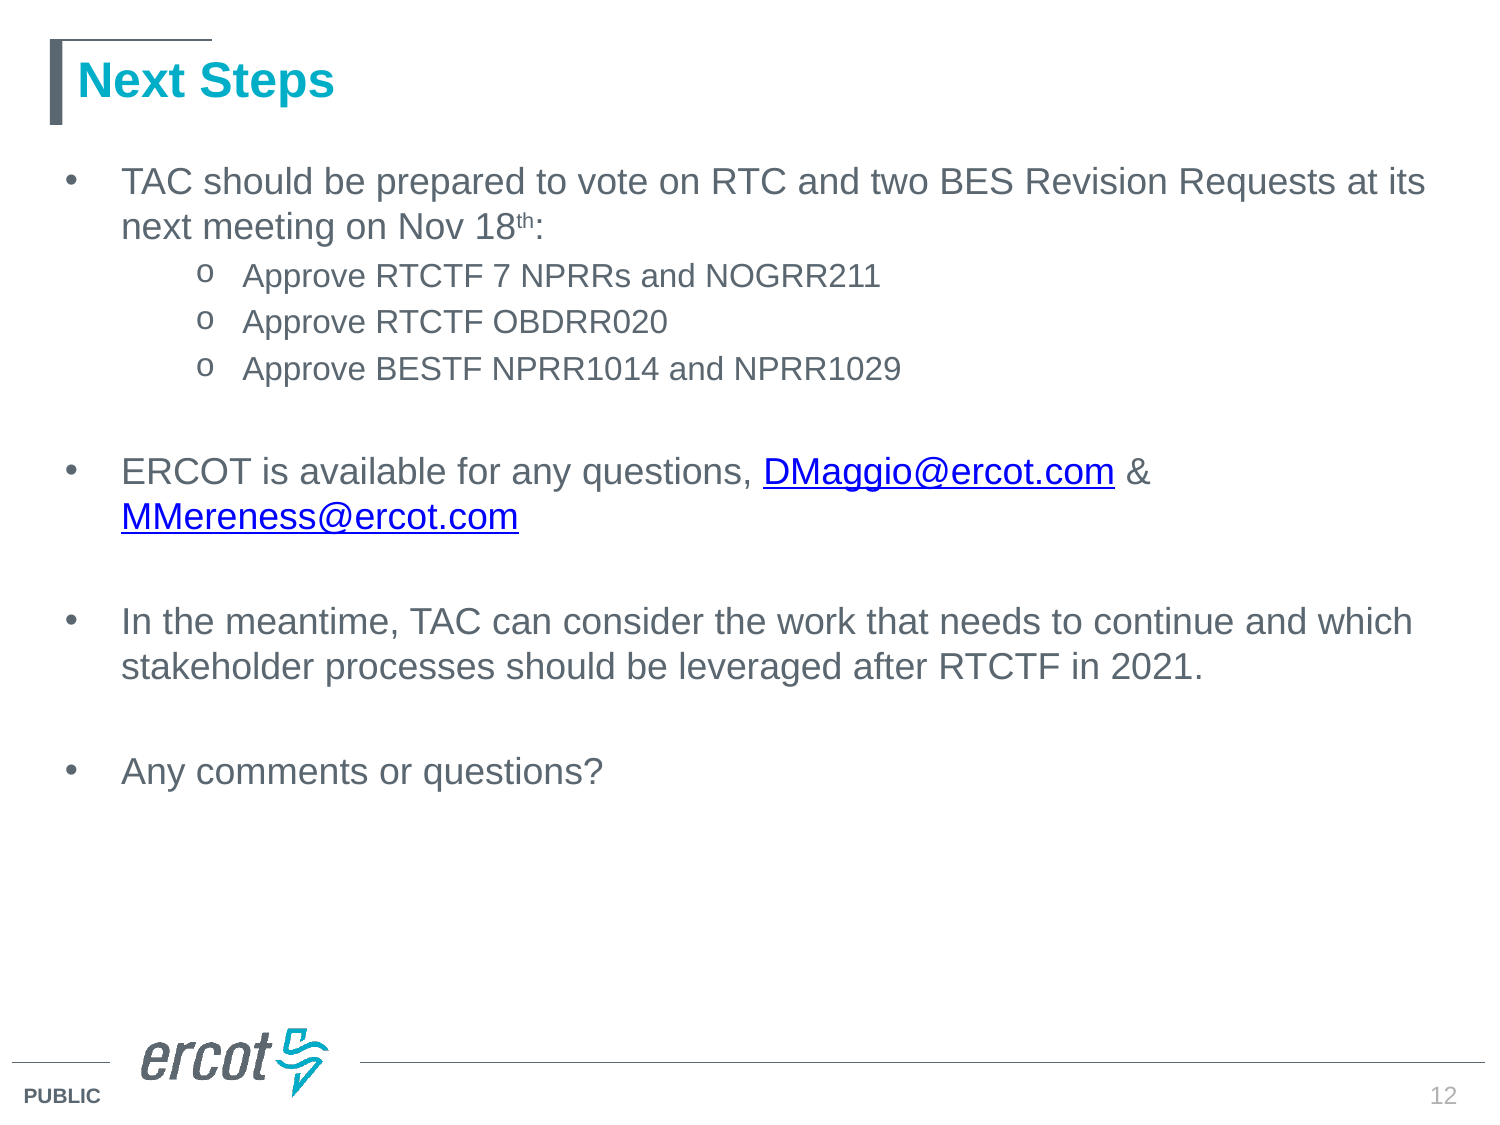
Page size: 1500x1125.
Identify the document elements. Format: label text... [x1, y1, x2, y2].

picture [137, 1024, 332, 1100]
slide_number 12 [1400, 1076, 1488, 1113]
list TAC should be prepared to vote on RTC and two BES Revision Requests at its next meeting on Nov 18th: Approve RTCTF 7 NPRRs and NOGRR211 Approve RTCTF OBDRR020 Approve BESTF NPRR1014 and NPRR1029 ERCOT is available for any questions, DMaggio@ercot.com & MMereness@ercot.com In the meantime, TAC can consider the work that needs to continue and which stakeholder processes should be leveraged after RTCTF in 2021. Any comments or questions? [50, 149, 1450, 950]
title Next Steps [62, 39, 1450, 125]
